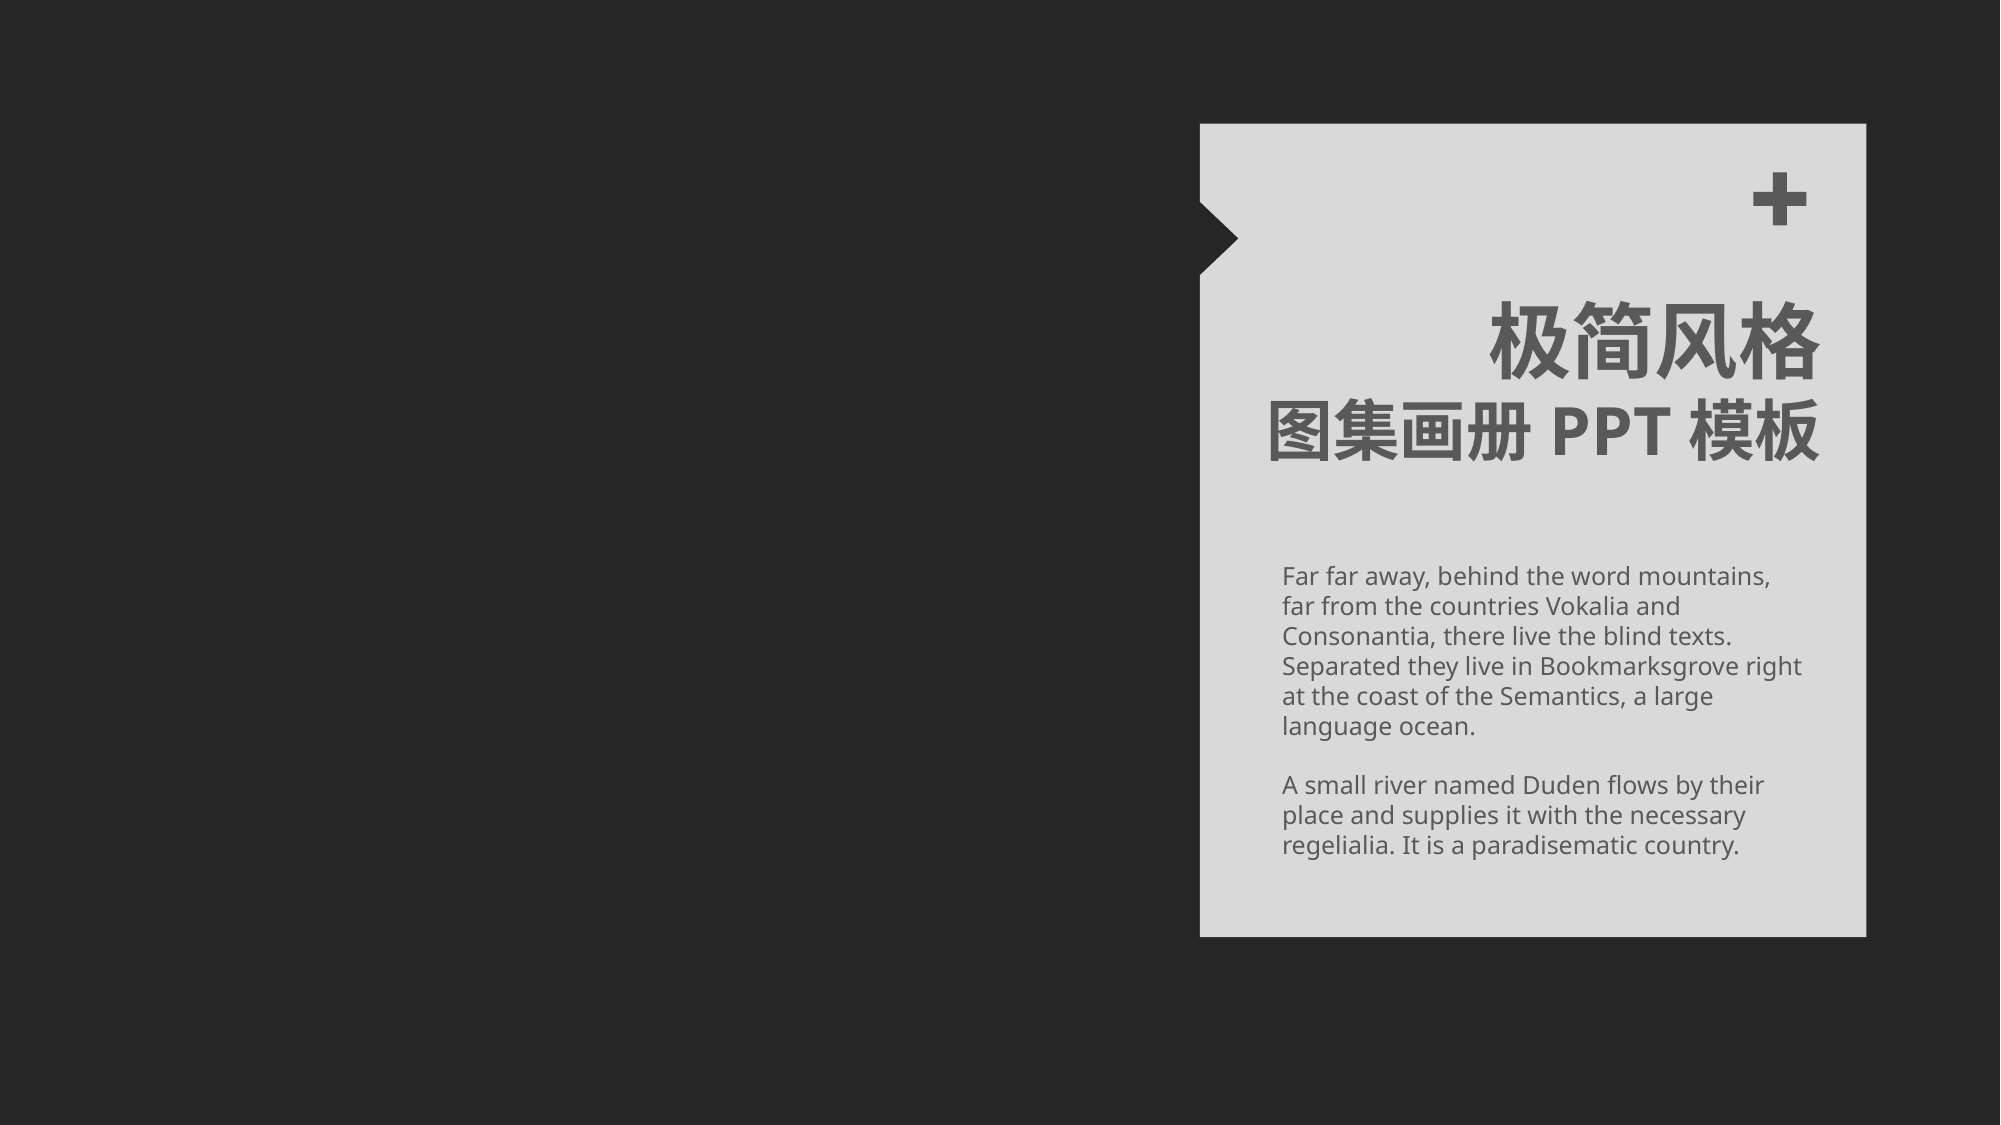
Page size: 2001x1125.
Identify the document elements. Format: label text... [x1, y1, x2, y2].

text_box [1752, 171, 1807, 226]
picture [40, 35, 1344, 1090]
text_box Far far away, behind the word mountains, far from the countries Vokalia and Consonantia, there live the blind texts. Separated they live in Bookmarksgrove right at the coast of the Semantics, a large language ocean. A small river named Duden flows by their place and supplies it with the necessary regelialia. It is a paradisematic country. [1344, 552, 1824, 867]
text_box 极简风格 图集画册PPT模板 [1344, 281, 1837, 477]
text_box [1344, 122, 1868, 939]
